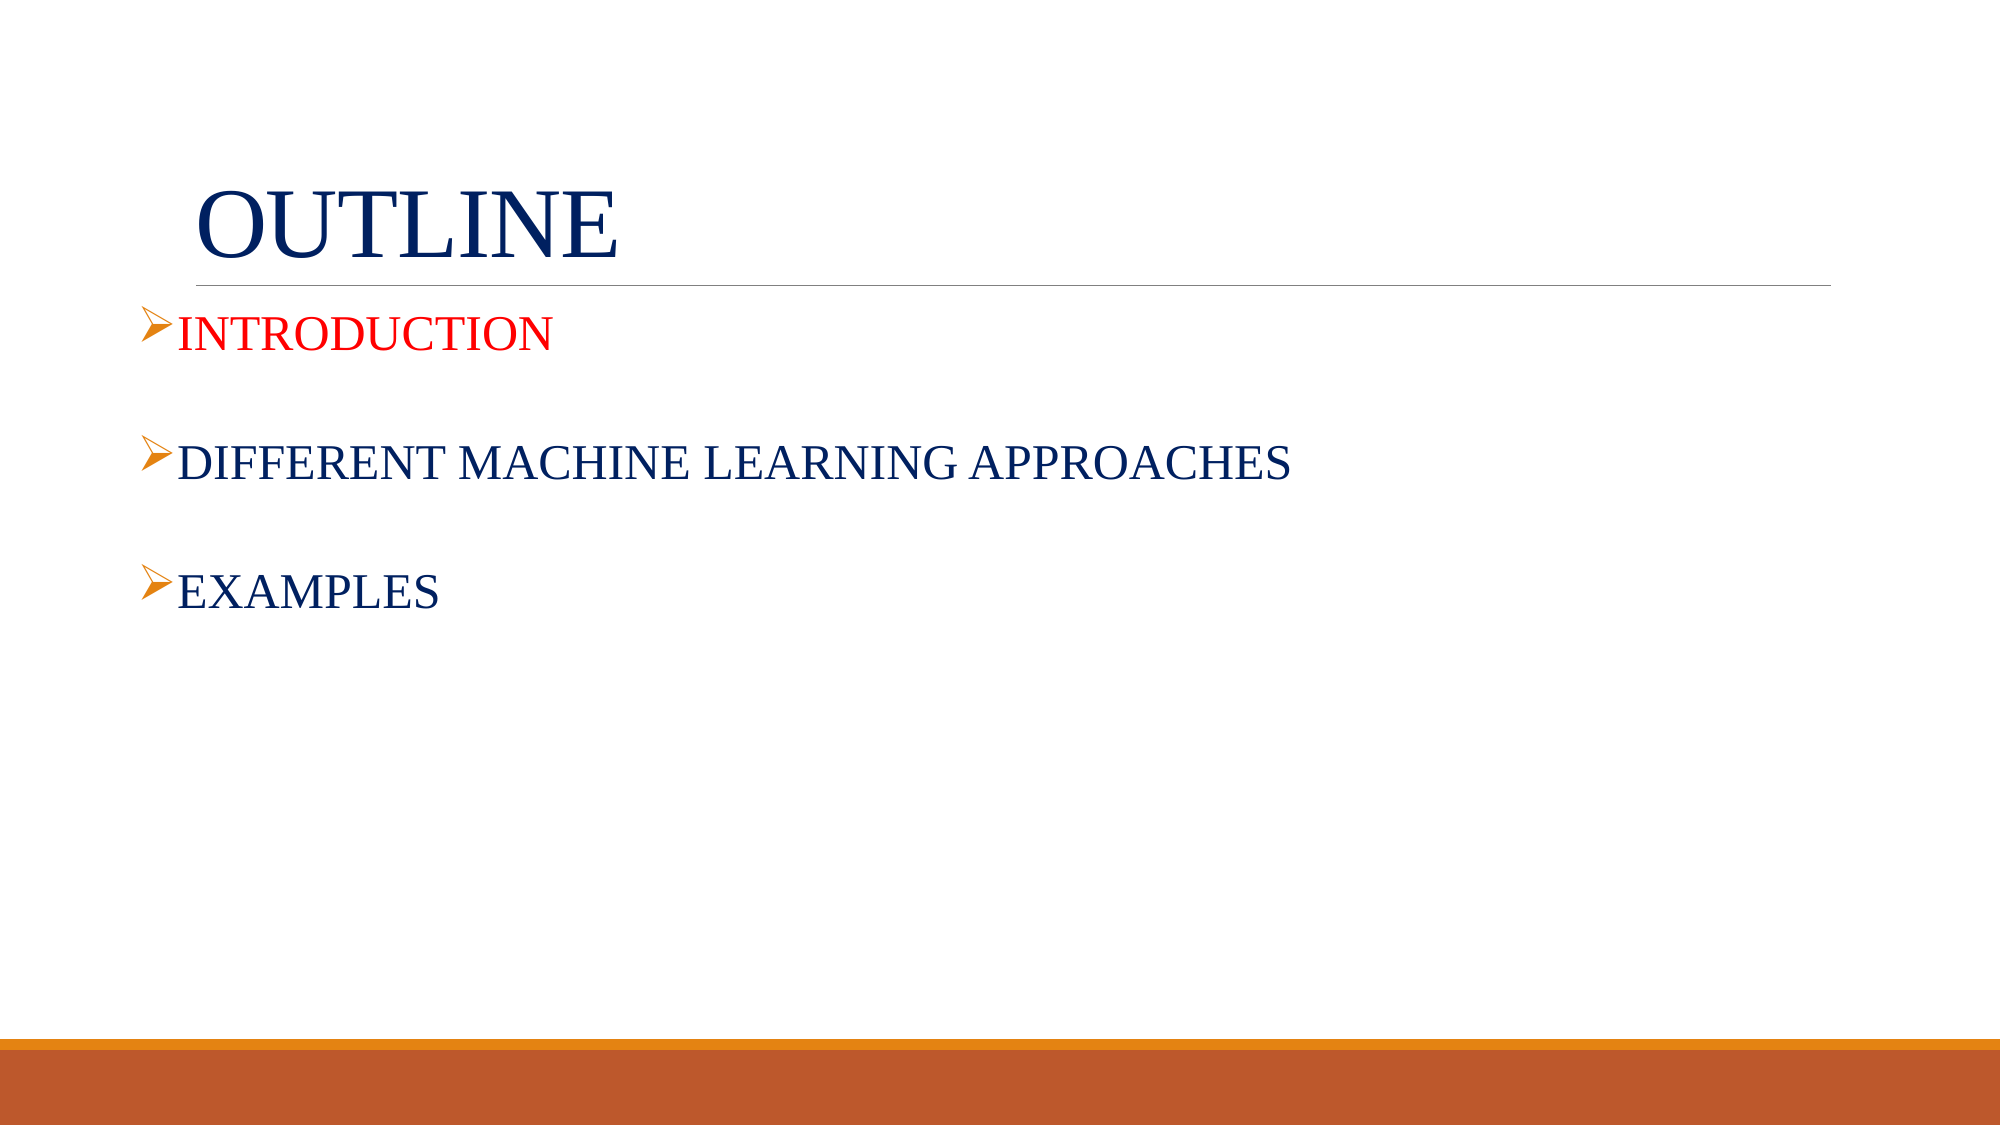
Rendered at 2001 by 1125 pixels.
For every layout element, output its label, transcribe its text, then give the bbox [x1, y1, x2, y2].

title OUTLINE [180, 47, 1830, 285]
list INTRODUCTION DIFFERENT MACHINE LEARNING APPROACHES EXAMPLES [137, 299, 1863, 1046]
